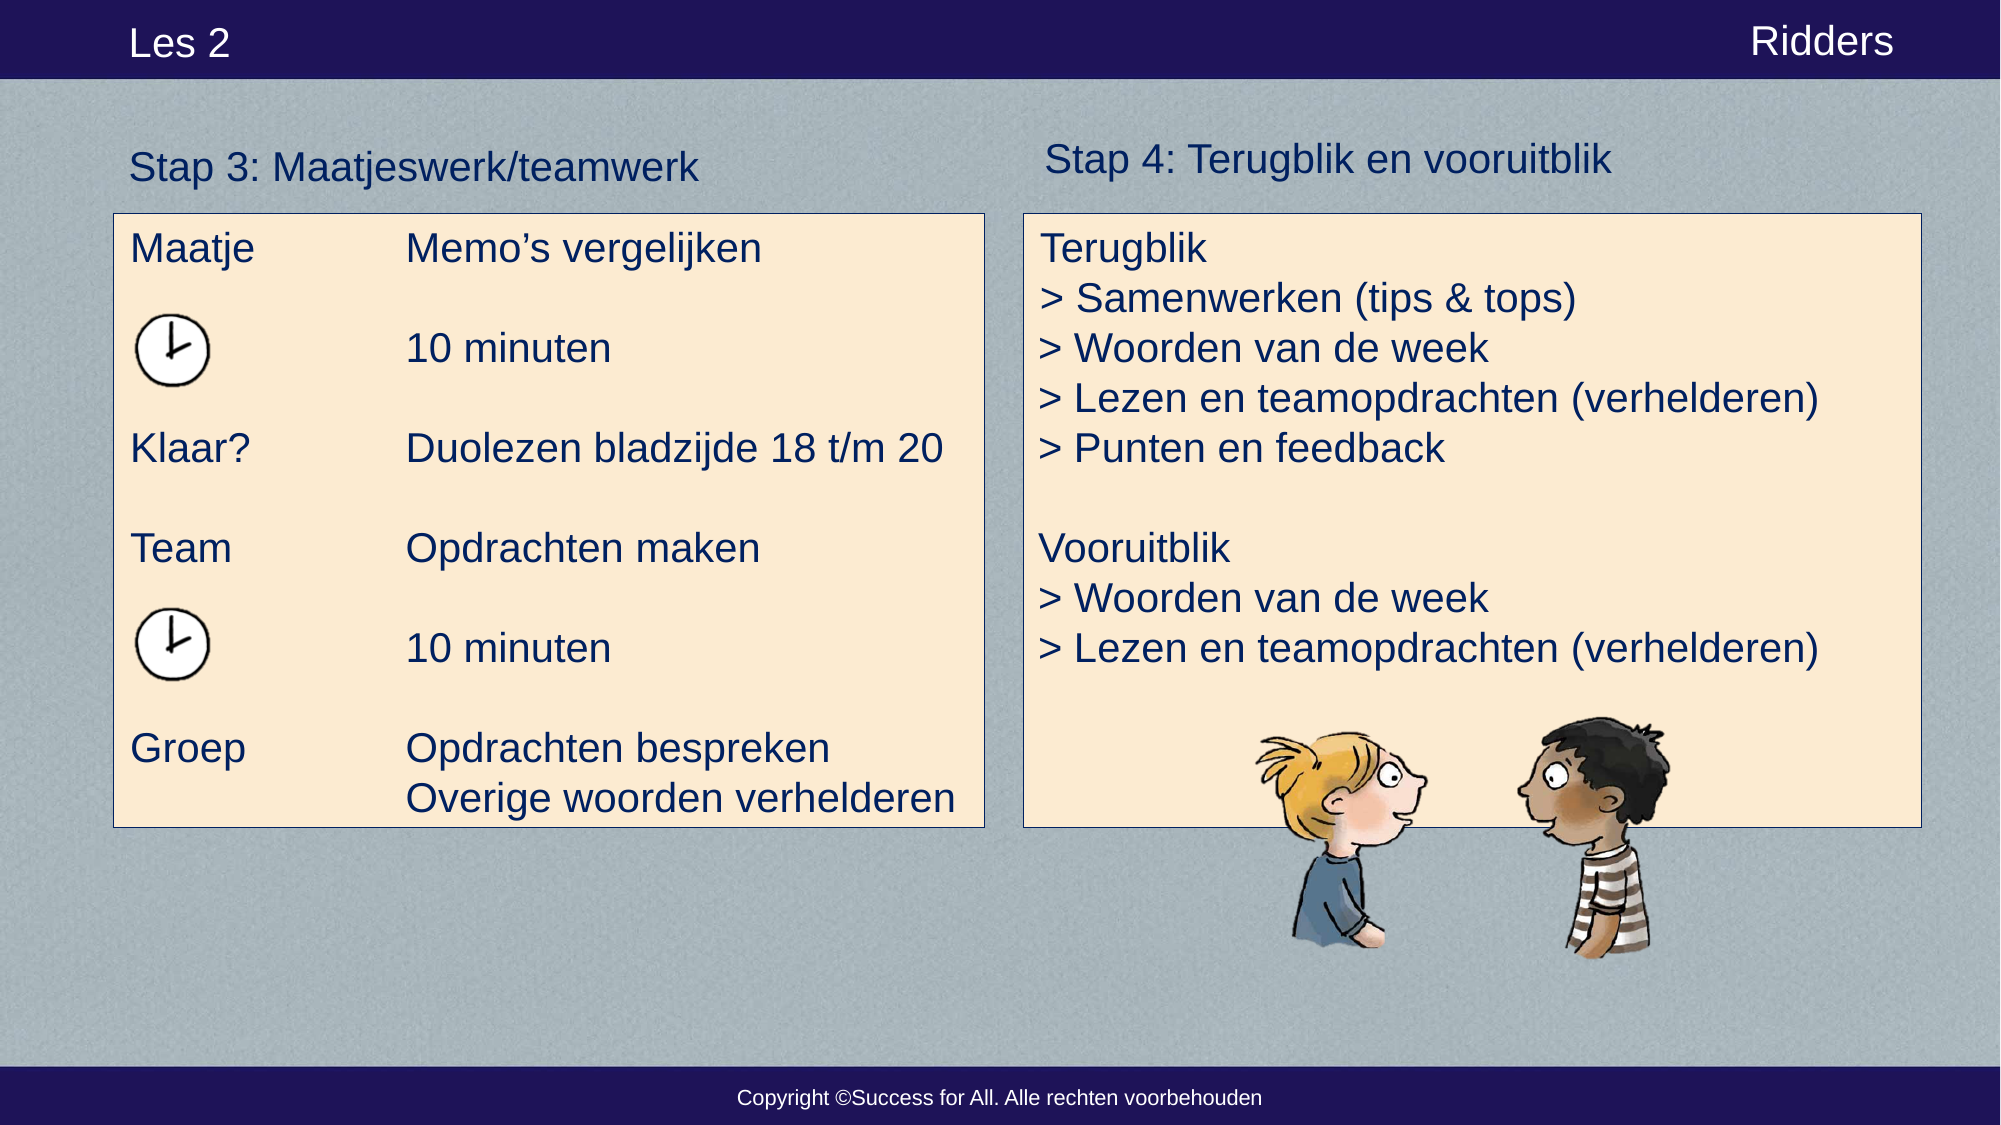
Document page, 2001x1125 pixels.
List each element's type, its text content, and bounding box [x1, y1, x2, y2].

text_box Stap 4: Terugblik en vooruitblik [1029, 124, 1822, 189]
text_box Stap 3: Maatjeswerk/teamwerk [114, 132, 907, 198]
text_box Ridders [1023, 6, 1910, 72]
text_box Copyright ©Success for All. Alle rechten voorbehouden [0, 1076, 2000, 1125]
picture [0, 0, 2001, 1125]
text_box Terugblik > Samenwerken (tips & tops) > Woorden van de week > Lezen en teamopdrachten (verhelderen) > Punten en feedback Vooruitblik > Woorden van de week > Lezen en teamopdrachten (verhelderen) [1023, 213, 1922, 828]
text_box Maatje Memo’s vergelijken 10 minuten Klaar? Duolezen bladzijde 18 t/m 20 Team Opdrachten maken 10 minuten Groep Opdrachten bespreken Overige woorden verhelderen [113, 213, 985, 828]
text_box Les 2 [114, 8, 354, 73]
